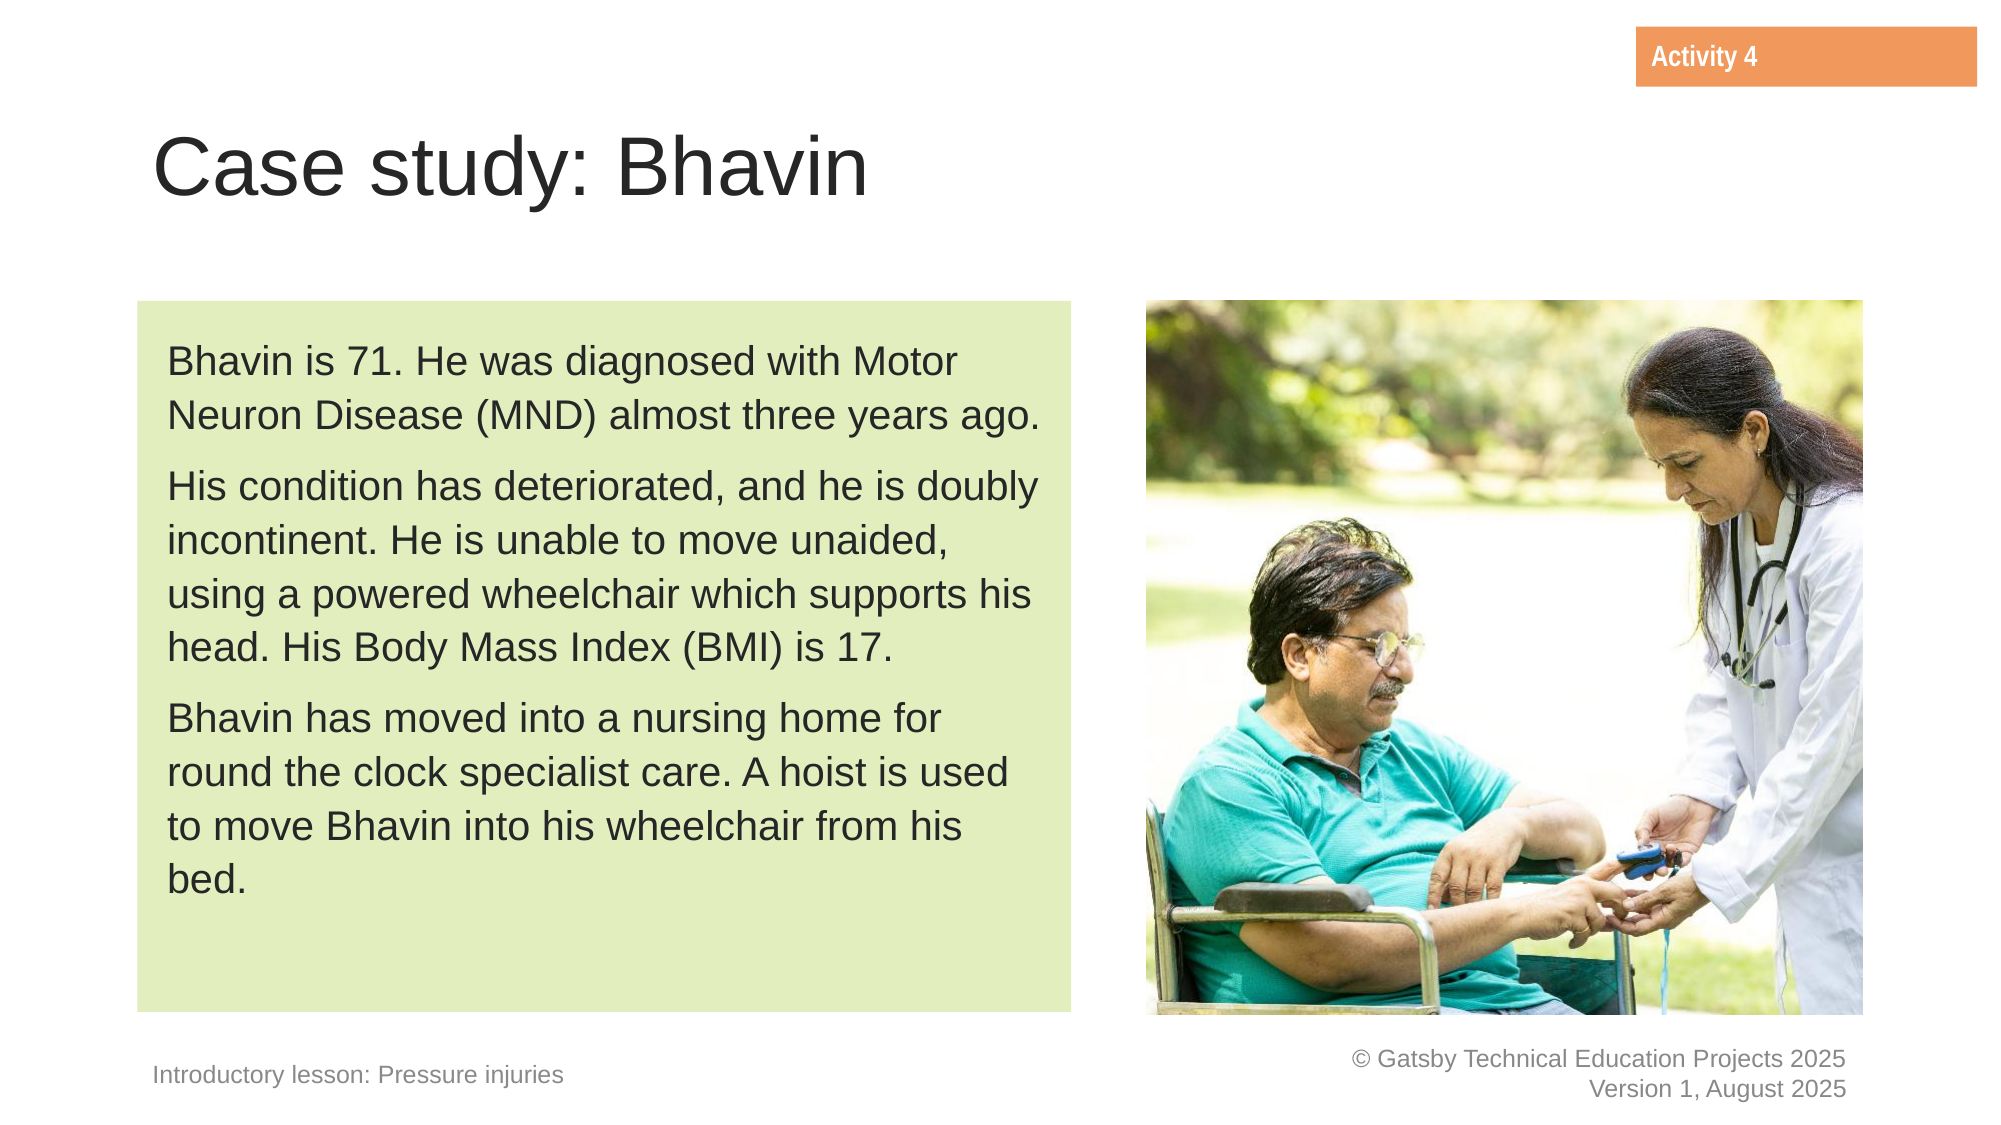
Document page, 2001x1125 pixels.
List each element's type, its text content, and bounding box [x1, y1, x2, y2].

title Case study: Bhavin [137, 59, 1863, 278]
picture [1146, 300, 1863, 1015]
list Bhavin is 71. He was diagnosed with Motor Neuron Disease (MND) almost three years ago. His condition has deteriorated, and he is doubly incontinent. He is unable to move unaided, using a powered wheelchair which supports his head. His Body Mass Index (BMI) is 17. Bhavin has moved into a nursing home for round the clock specialist care. A hoist is used to move Bhavin into his wheelchair from his bed. [137, 300, 1072, 1012]
list Introductory lesson: Pressure injuries [137, 1042, 829, 1103]
list Activity 4 [1636, 26, 1978, 87]
